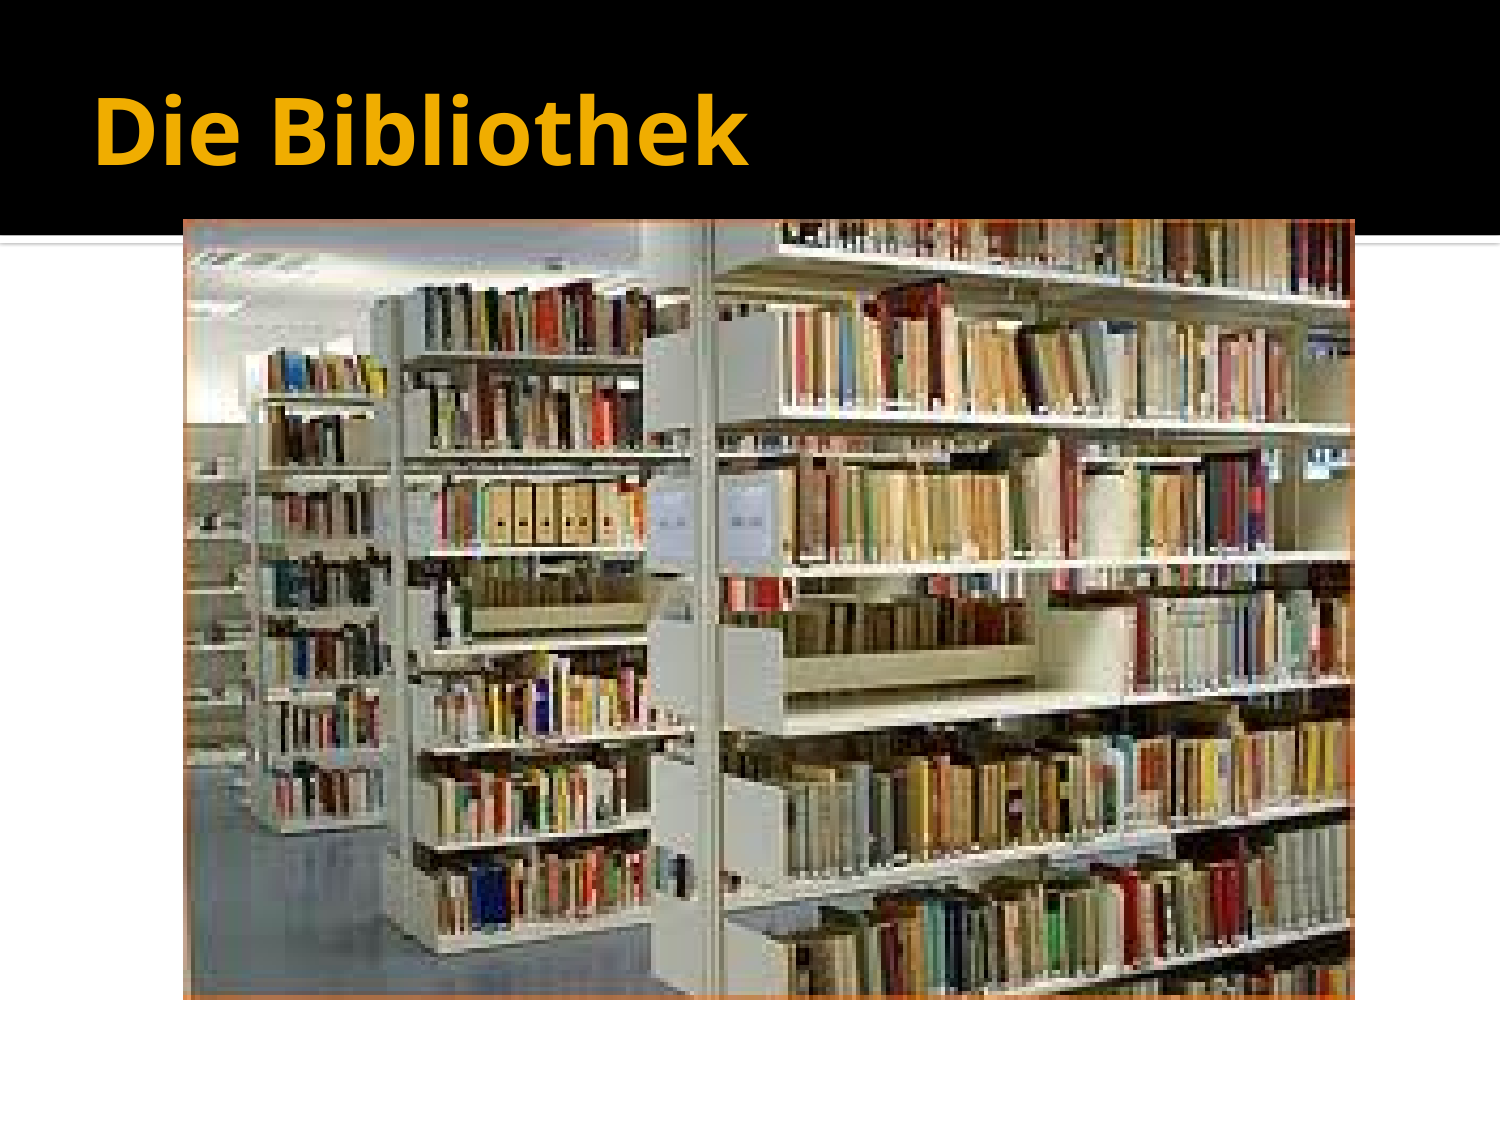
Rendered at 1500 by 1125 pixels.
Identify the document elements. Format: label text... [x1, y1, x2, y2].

title Die Bibliothek [75, 24, 1425, 231]
picture [182, 219, 1355, 1000]
